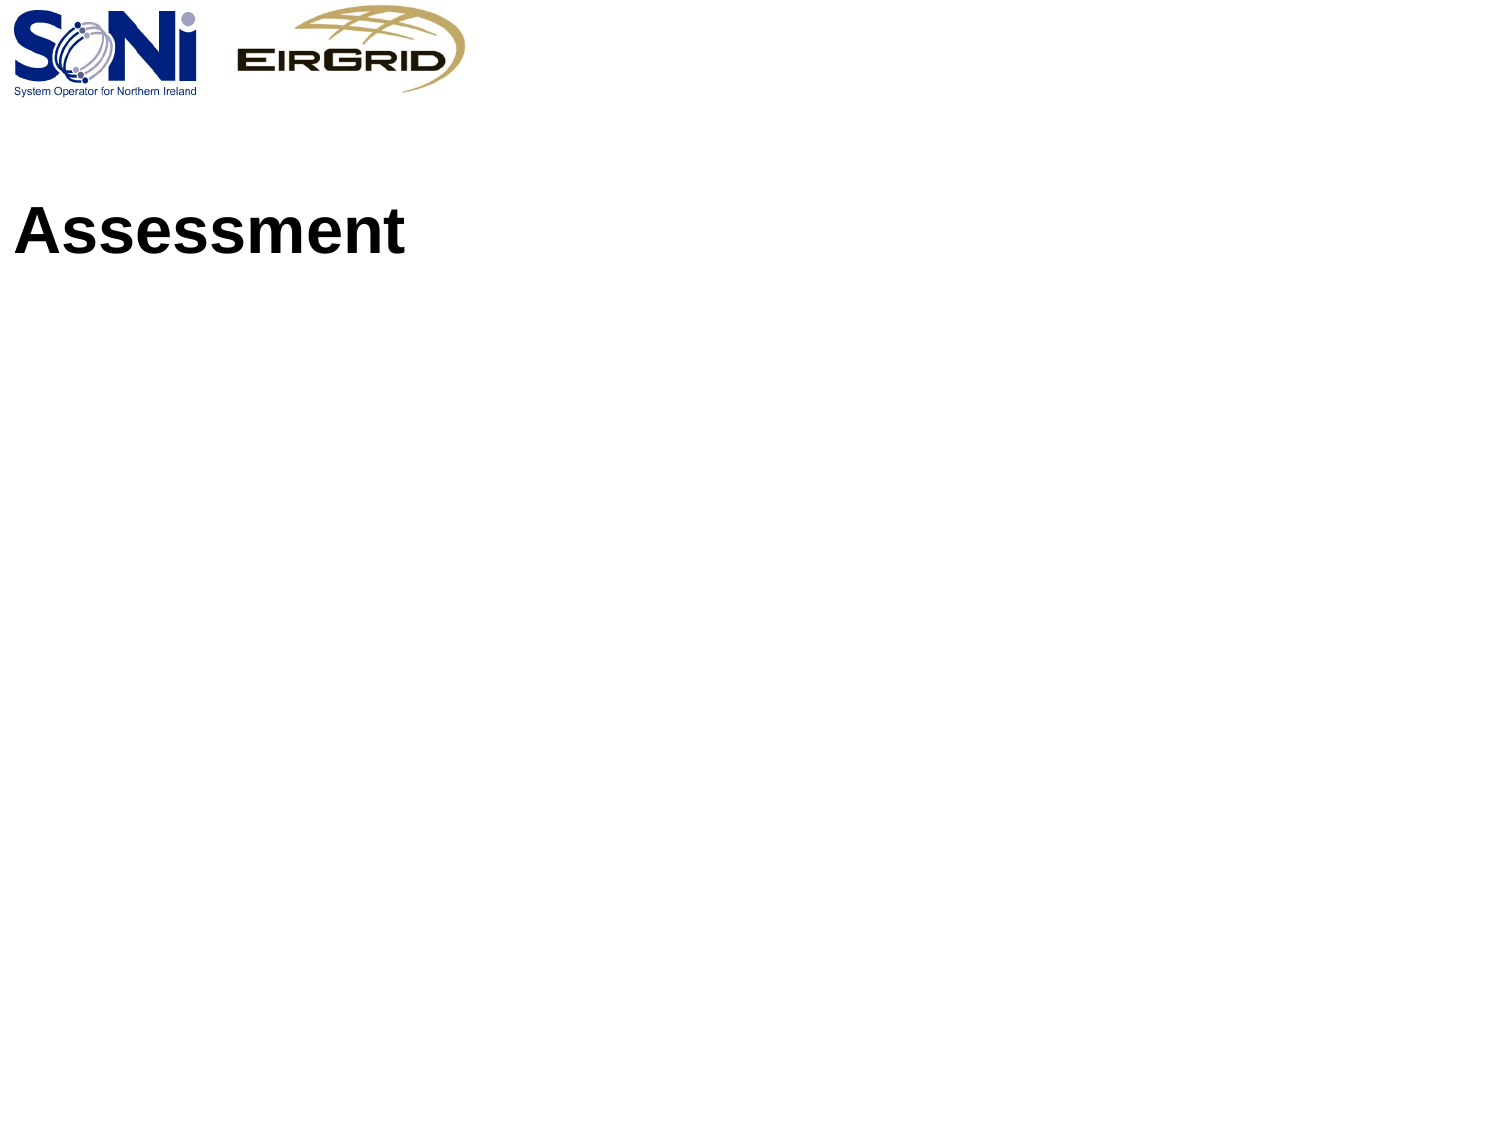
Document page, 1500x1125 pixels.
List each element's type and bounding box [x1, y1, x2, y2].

picture [1, 1, 205, 102]
picture [235, 3, 467, 94]
